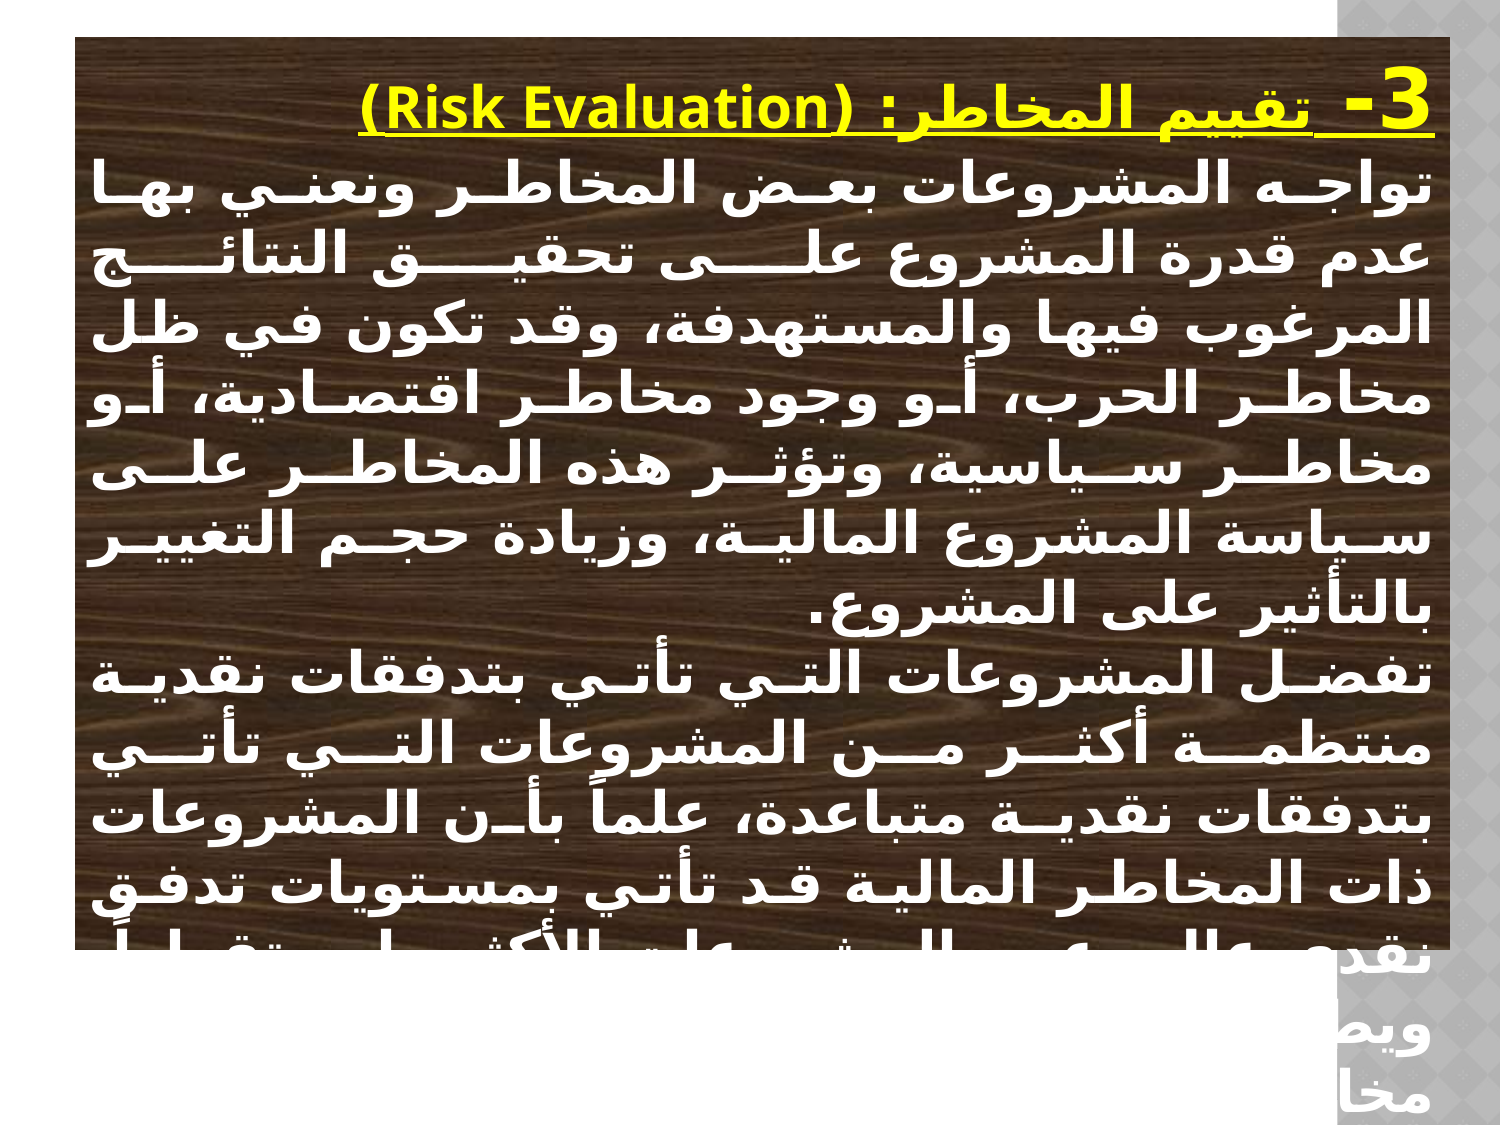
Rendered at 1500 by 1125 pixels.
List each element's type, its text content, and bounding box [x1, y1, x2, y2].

text_box 3- تقييم المخاطر: (Risk Evaluation) تواجه المشروعات بعض المخاطر ونعني بها عدم قدرة المشروع على تحقيق النتائج المرغوب فيها والمستهدفة، وقد تكون في ظل مخاطر الحرب، أو وجود مخاطر اقتصادية، أو مخاطر سياسية، وتؤثر هذه المخاطر على سياسة المشروع المالية، وزيادة حجم التغيير بالتأثير على المشروع. تفضل المشروعات التي تأتي بتدفقات نقدية منتظمة أكثر من المشروعات التي تأتي بتدفقات نقدية متباعدة، علماً بأن المشروعات ذات المخاطر المالية قد تأتي بمستويات تدفق نقدي عالٍ عن المشروعات الأكثر استقراراً، ويطلق على المشروعات التي تعمل في ظل مخاطر عالية تحتاج إلى رأس مال مغامر (Venture Capital) مما يؤدي إلى تحقيق عوائد مالية عالية بمخاطر كبيرة. [75, 37, 1450, 950]
